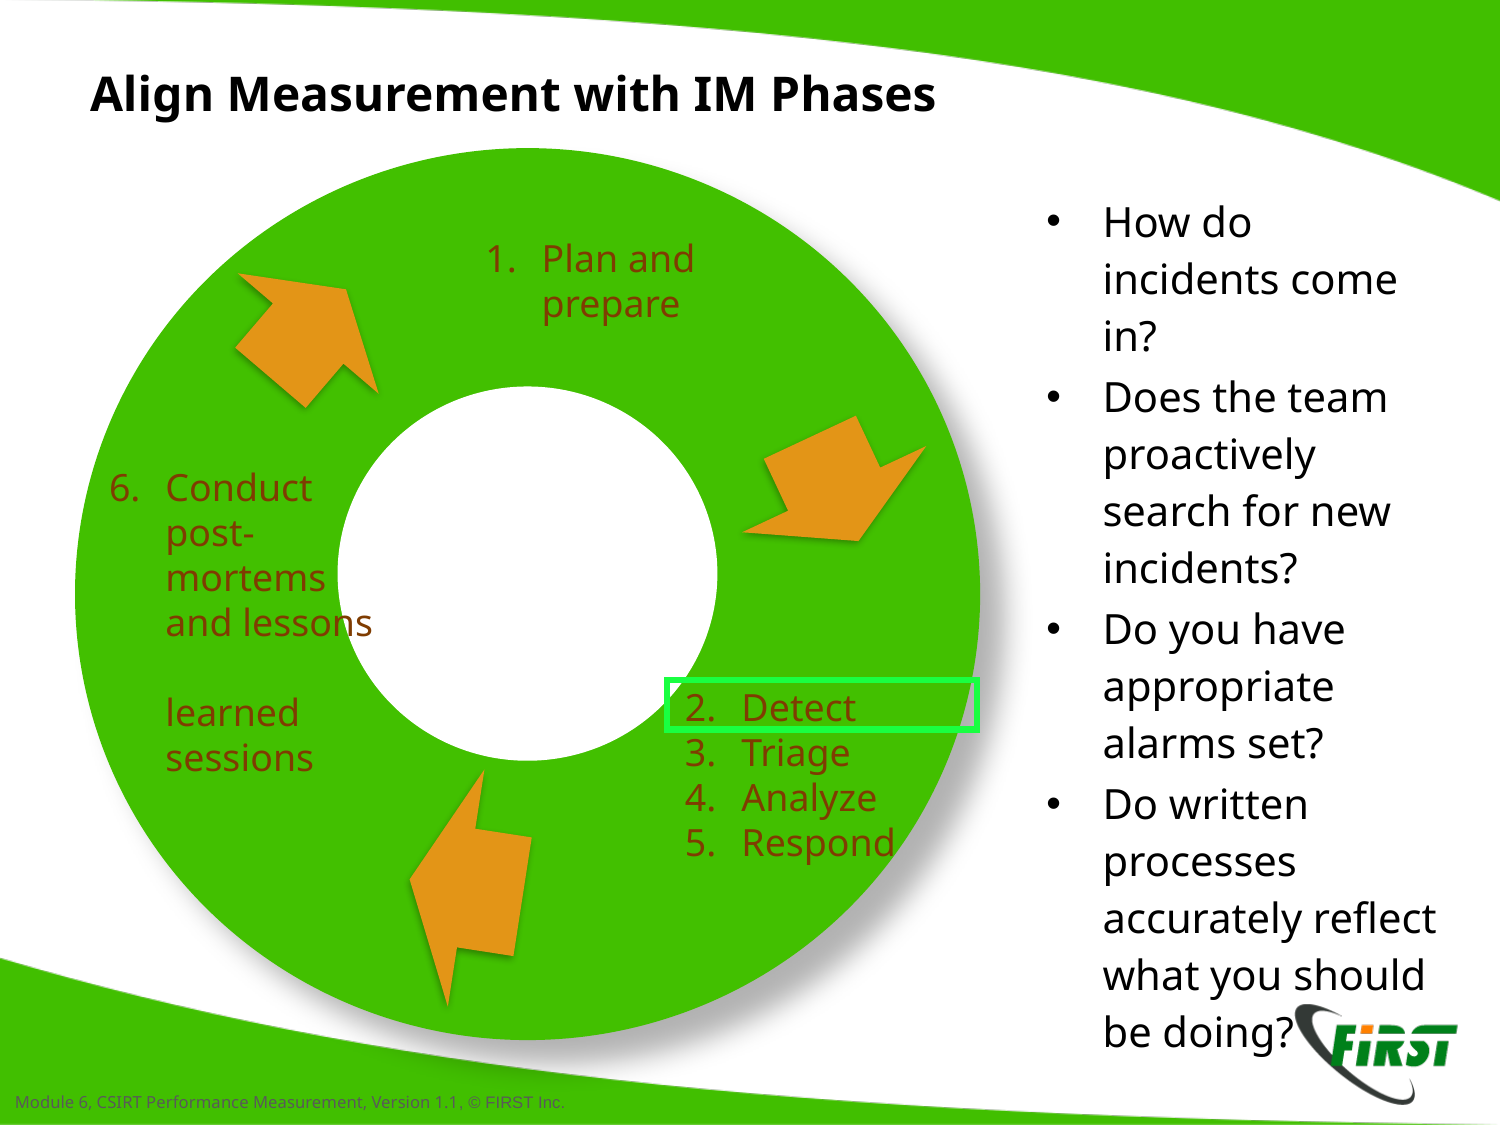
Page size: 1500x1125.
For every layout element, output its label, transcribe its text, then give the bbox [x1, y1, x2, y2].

picture [0, 0, 1500, 1125]
text_box How do incidents come in? Does the team proactively search for new incidents? Do you have appropriate alarms set? Do written processes accurately reflect what you should be doing? [974, 181, 1455, 1053]
title Align Measurement with IM Phases [75, 62, 1425, 130]
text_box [74, 148, 981, 1041]
